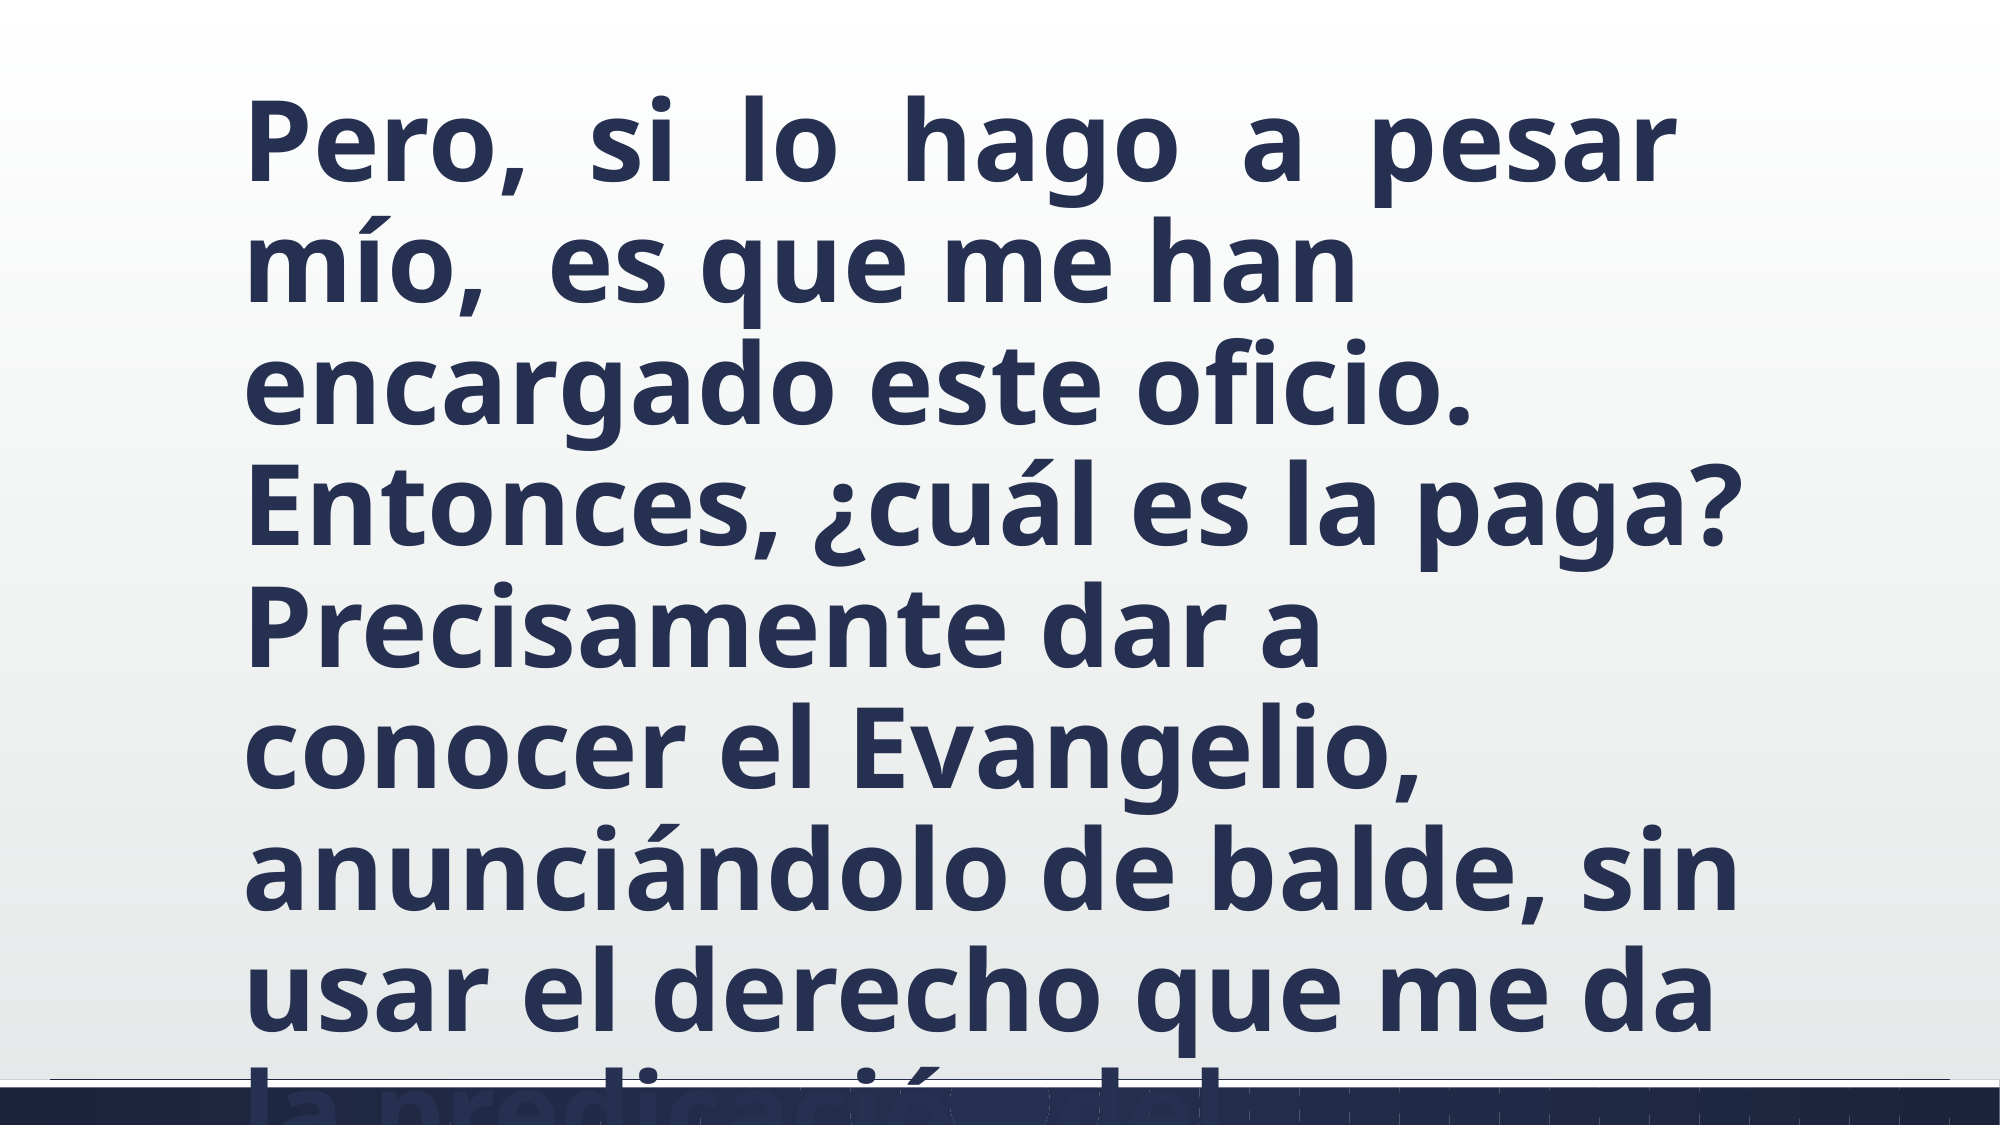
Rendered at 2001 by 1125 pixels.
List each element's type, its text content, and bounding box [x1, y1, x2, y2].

list Pero, si lo hago a pesar mío, es que me han encargado este oficio. Entonces, ¿cuál es la paga? Precisamente dar a conocer el Evangelio, anunciándolo de balde, sin usar el derecho que me da la predicación del Evangelio. [219, 76, 1780, 990]
